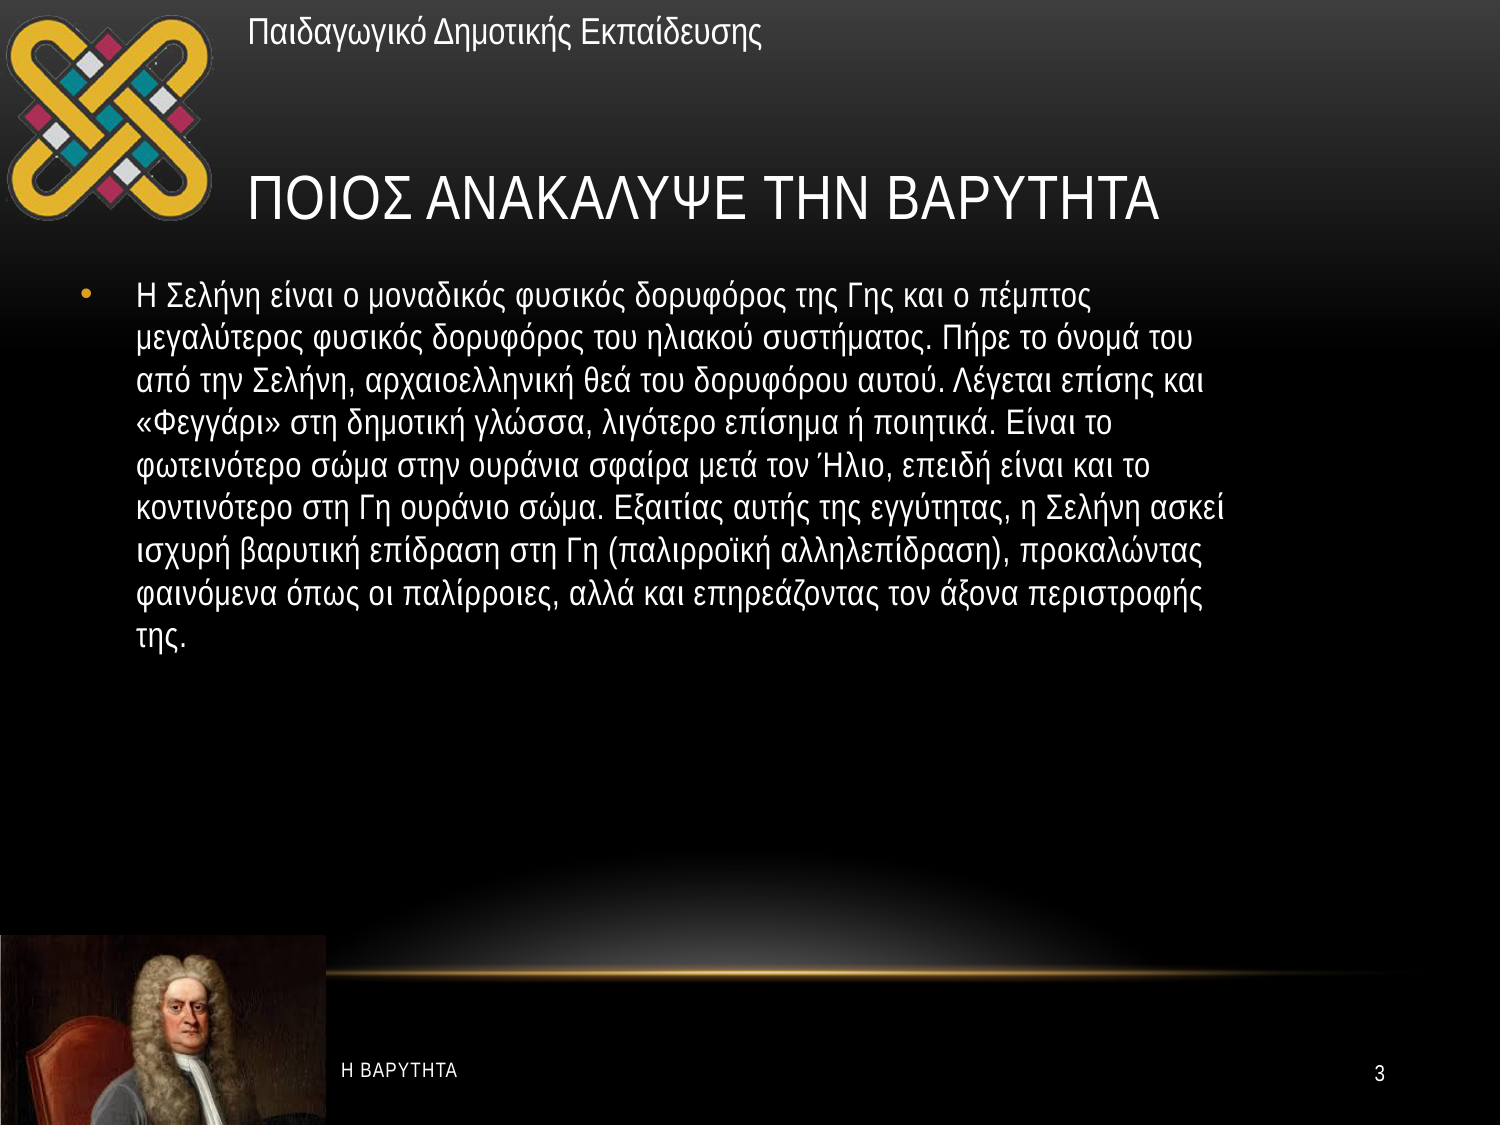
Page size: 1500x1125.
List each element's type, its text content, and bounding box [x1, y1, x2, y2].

picture [0, 0, 1500, 1125]
list Η Σελήνη είναι ο μοναδικός φυσικός δορυφόρος της Γης και ο πέμπτος μεγαλύτερος φυσικός δορυφόρος του ηλιακού συστήματος. Πήρε το όνομά του από την Σελήνη, αρχαιοελληνική θεά του δορυφόρου αυτού. Λέγεται επίσης και «Φεγγάρι» στη δημοτική γλώσσα, λιγότερο επίσημα ή ποιητικά. Είναι το φωτεινότερο σώμα στην ουράνια σφαίρα μετά τον Ήλιο, επειδή είναι και το κοντινότερο στη Γη ουράνιο σώμα. Εξαιτίας αυτής της εγγύτητας, η Σελήνη ασκεί ισχυρή βαρυτική επίδραση στη Γη (παλιρροϊκή αλληλεπίδραση), προκαλώντας φαινόμενα όπως οι παλίρροιες, αλλά και επηρεάζοντας τον άξονα περιστροφής της. [64, 264, 1263, 906]
title ΠΟΙΟΣ ΑΝΑΚΑΛΥΨΕ ΤΗΝ ΒΑΡΥΤΗΤΑ [237, 54, 1263, 240]
footer Η βαρυτητα [333, 1035, 575, 1103]
slide_number 3 [1237, 1042, 1400, 1103]
text_box Παιδαγωγικό Δημοτικής Εκπαίδευσης [236, 0, 1080, 60]
